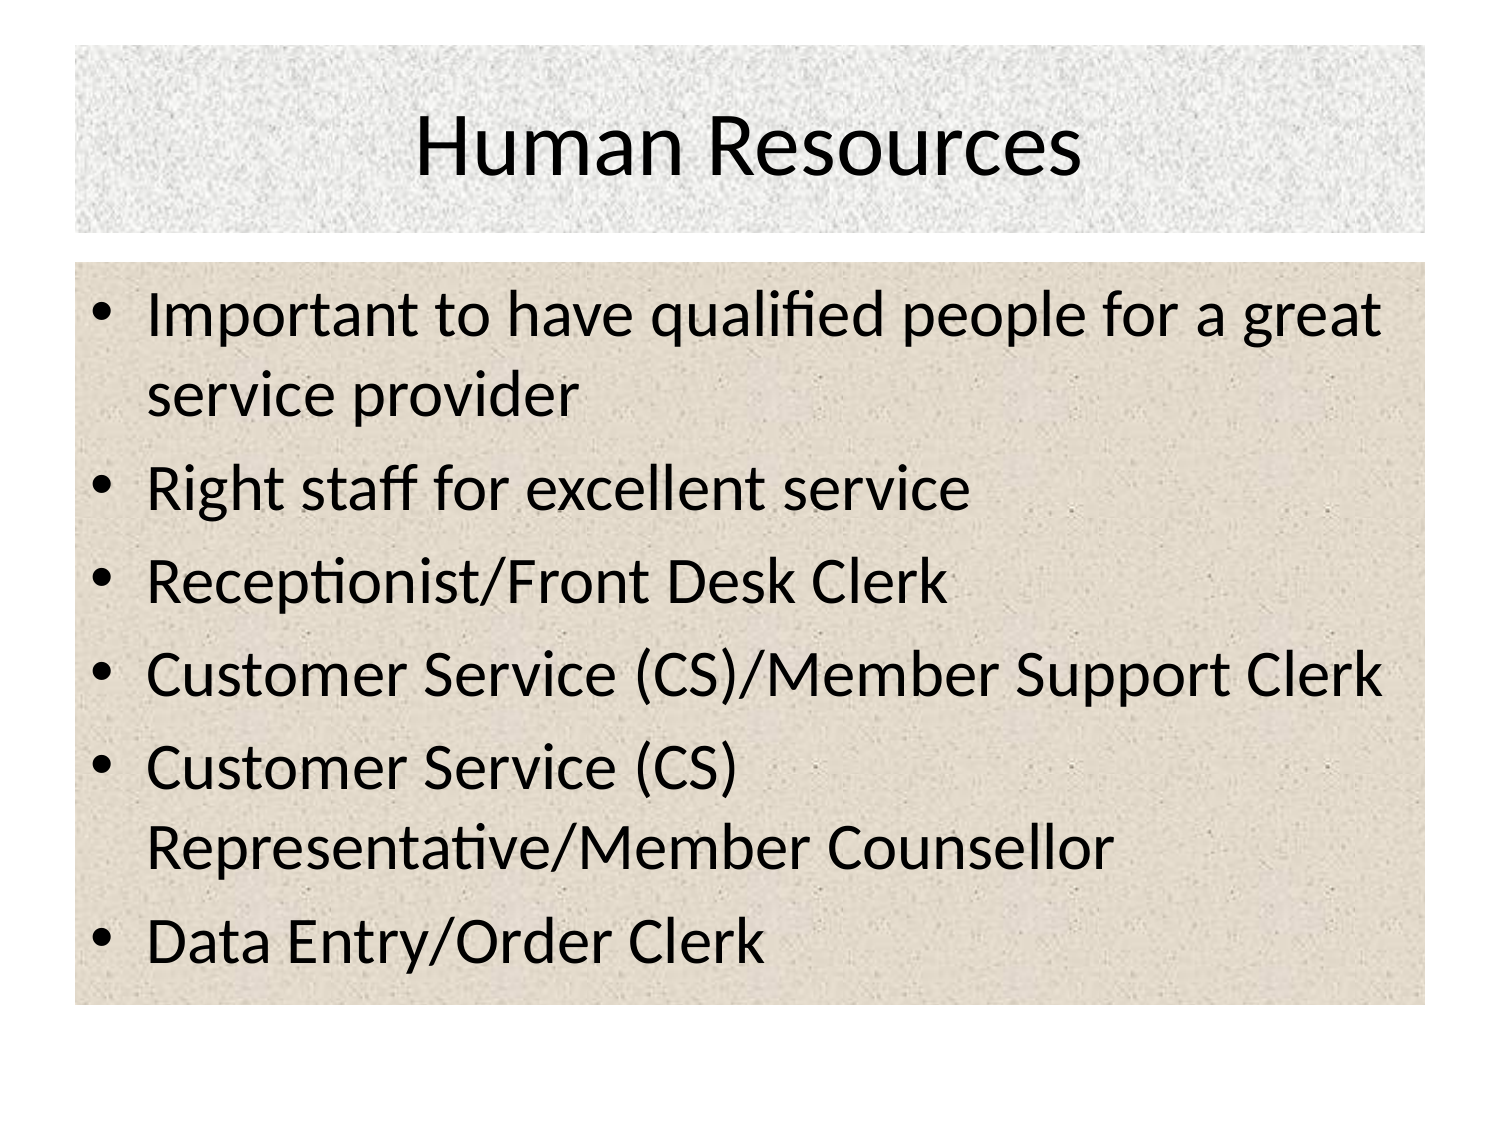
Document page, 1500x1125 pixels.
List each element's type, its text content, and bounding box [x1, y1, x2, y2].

title Human Resources [75, 45, 1425, 233]
list Important to have qualified people for a great service provider Right staff for excellent service Receptionist/Front Desk Clerk Customer Service (CS)/Member Support Clerk Customer Service (CS) Representative/Member Counsellor Data Entry/Order Clerk [75, 262, 1425, 1005]
